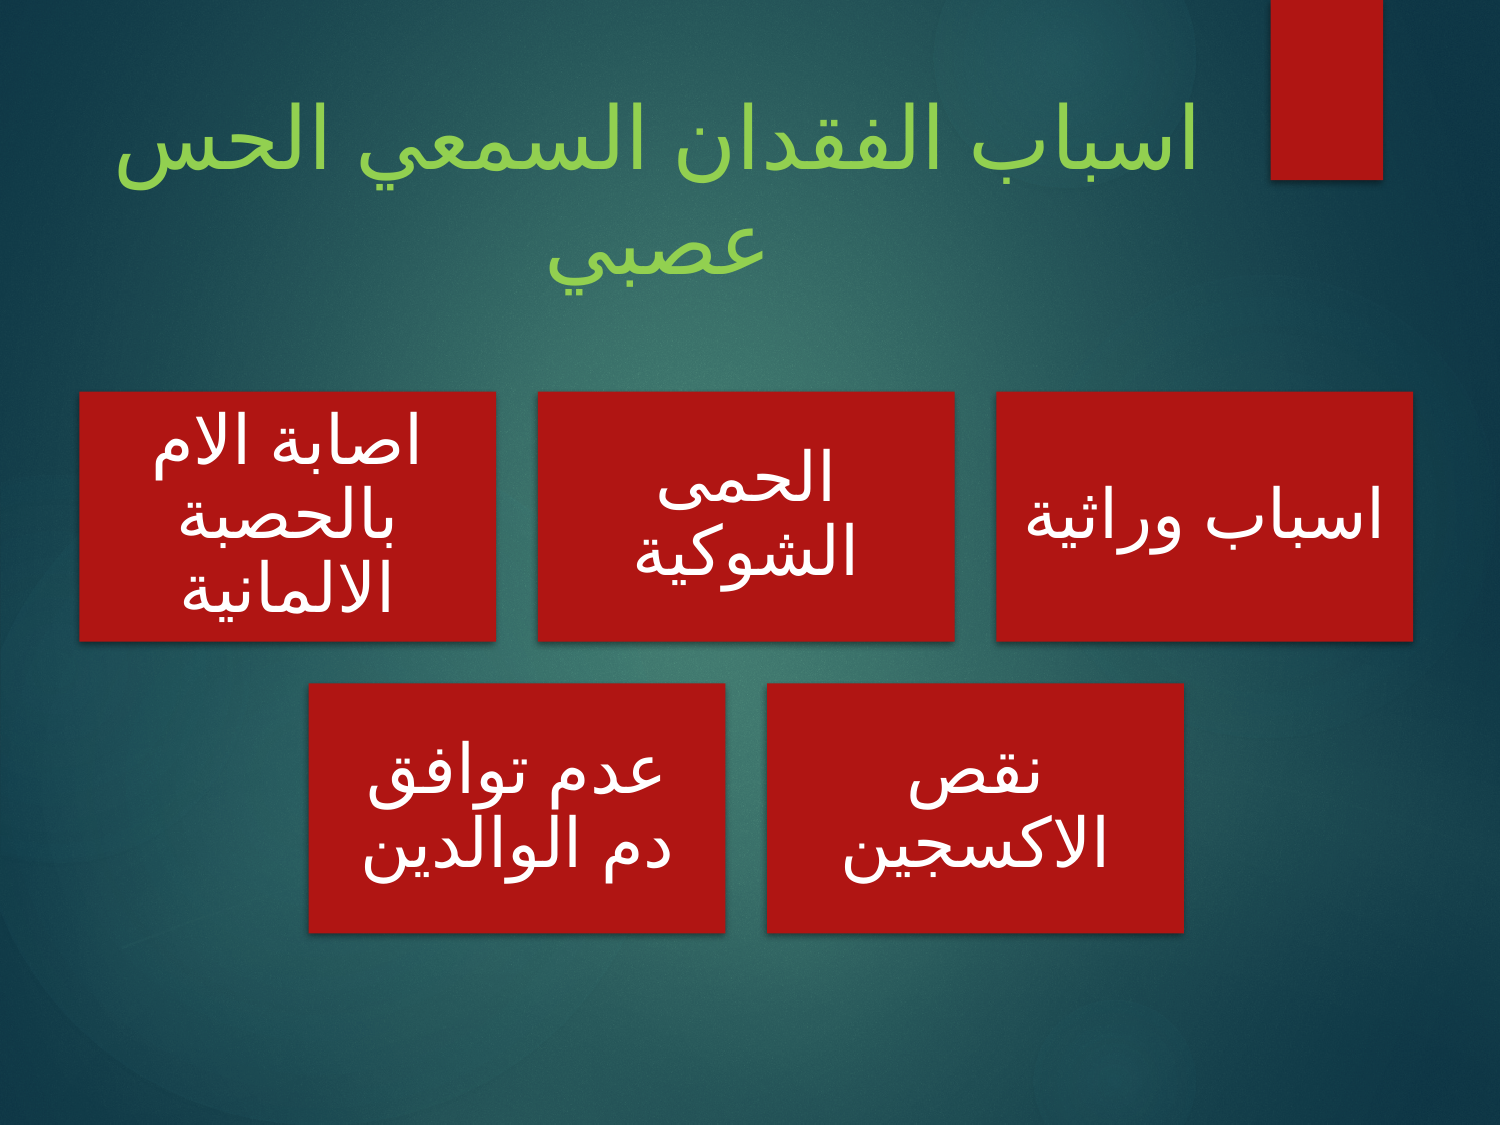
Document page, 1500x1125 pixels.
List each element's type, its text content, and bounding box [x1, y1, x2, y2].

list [79, 248, 1414, 1076]
title اسباب الفقدان السمعي الحس عصبي [79, 74, 1237, 248]
